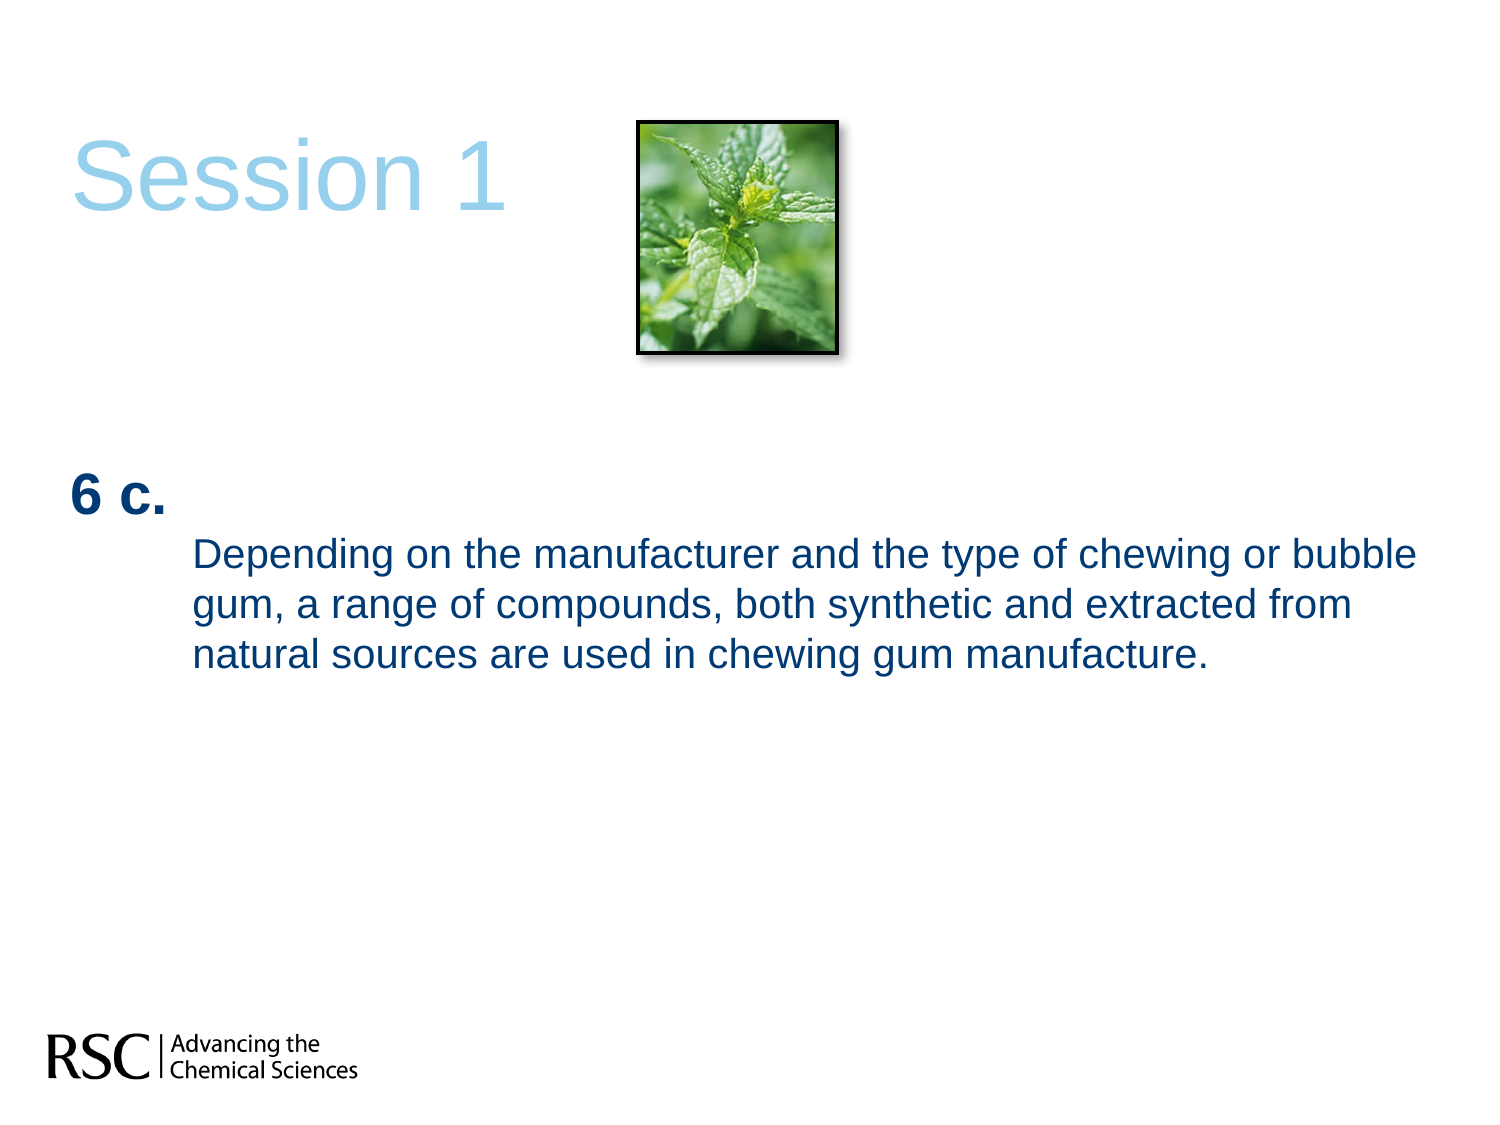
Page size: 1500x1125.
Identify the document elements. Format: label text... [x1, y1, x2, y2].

title Session 1 [55, 49, 1438, 238]
picture [639, 123, 836, 352]
subtitle 6 c. Depending on the manufacturer and the type of chewing or bubble gum, a range of compounds, both synthetic and extracted from natural sources are used in chewing gum manufacture. [55, 448, 1438, 798]
